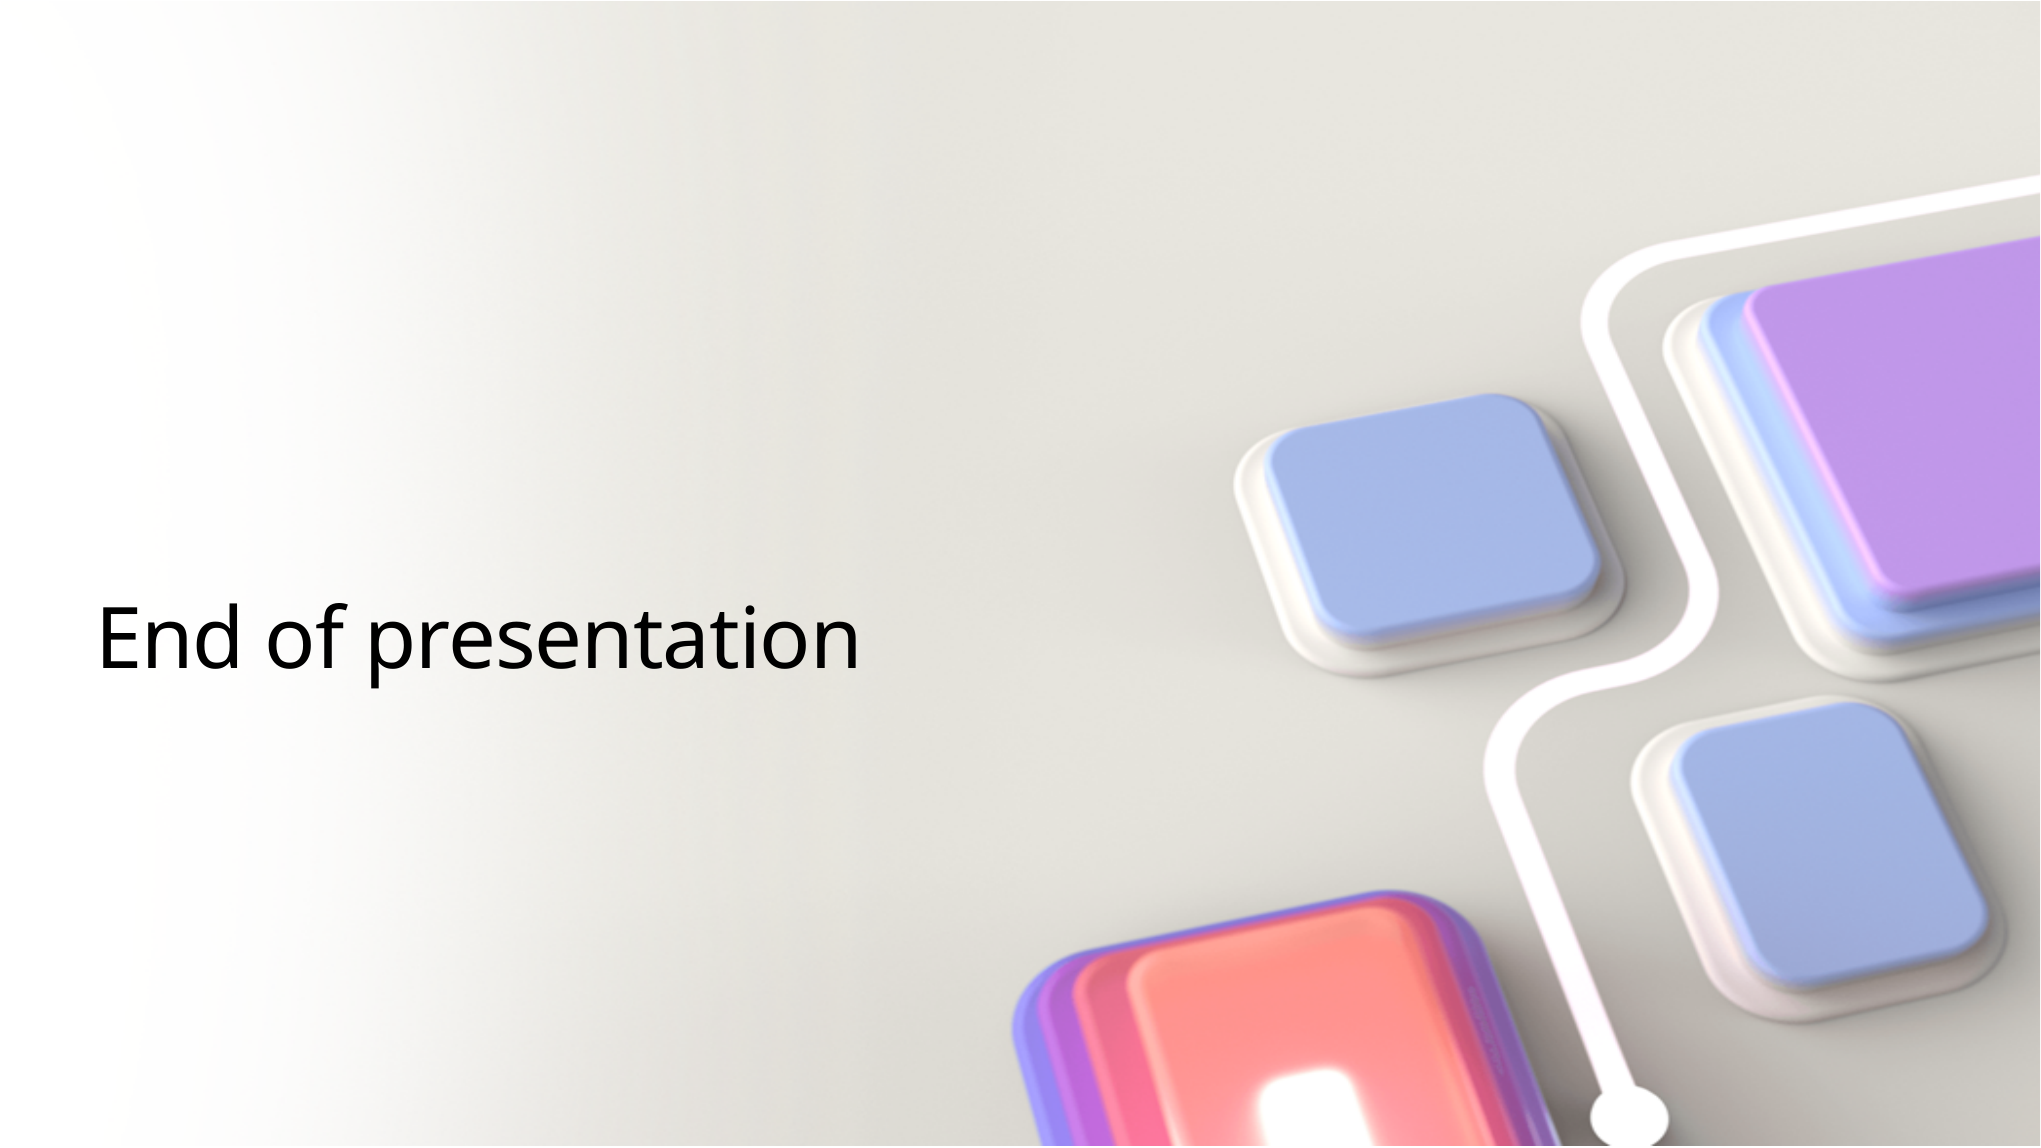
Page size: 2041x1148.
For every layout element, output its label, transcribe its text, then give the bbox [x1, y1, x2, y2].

title End of presentation [95, 594, 1460, 688]
